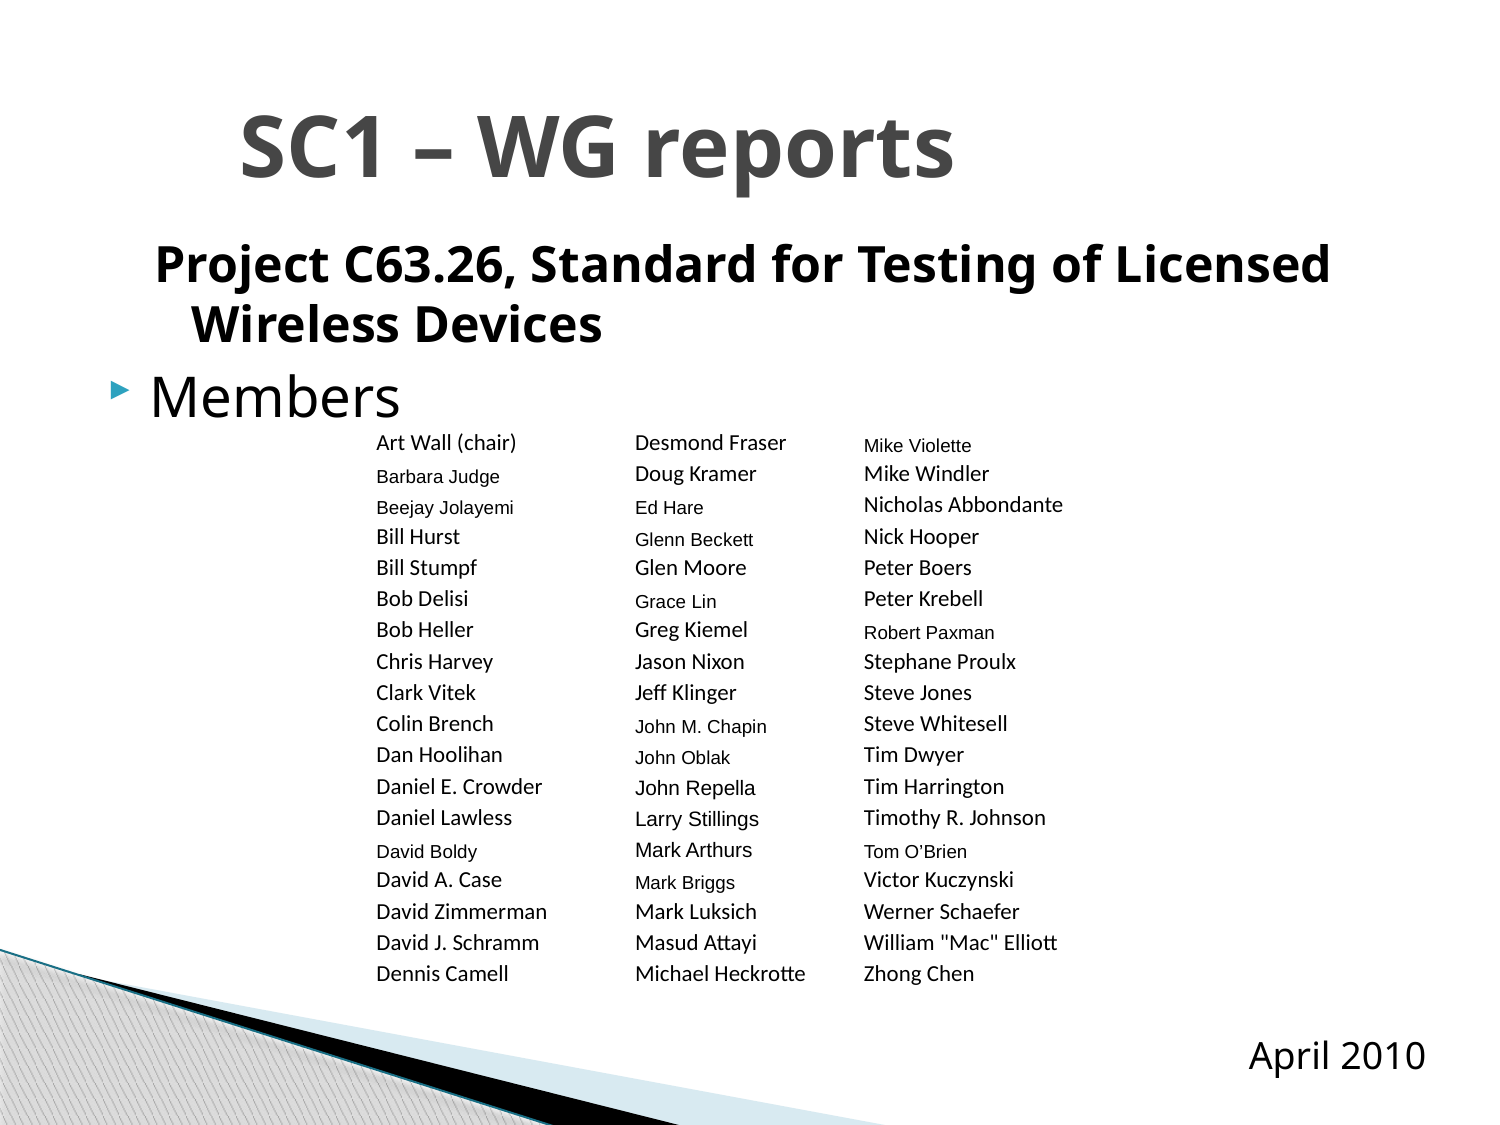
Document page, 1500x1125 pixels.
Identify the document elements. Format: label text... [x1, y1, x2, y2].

table_cell Barbara Judge [375, 456, 633, 488]
title SC1 – WG reports [75, 75, 1425, 213]
table_cell Bob Heller [375, 612, 633, 644]
table_cell Clark Vitek [375, 675, 633, 706]
table_cell Bob Delisi [375, 581, 633, 612]
table_cell Robert Paxman [862, 612, 1087, 644]
table_cell William "Mac" Elliott [862, 925, 1087, 956]
table_cell Bill Stumpf [375, 550, 633, 581]
table_cell Jason Nixon [633, 644, 862, 675]
table_cell Grace Lin [633, 581, 862, 612]
table_cell Tim Harrington [862, 769, 1087, 800]
list Project C63.26, Standard for Testing of Licensed Wireless Devices Members [75, 224, 1425, 450]
table_cell Peter Boers [862, 550, 1087, 581]
table_cell Glenn Beckett [633, 519, 862, 550]
table_cell Masud Attayi [633, 925, 862, 956]
table_cell Colin Brench [375, 706, 633, 737]
table_cell Victor Kuczynski [862, 862, 1087, 894]
table_cell John Repella [633, 769, 862, 800]
table_cell Mark Arthurs [633, 831, 862, 862]
table_cell Nicholas Abbondante [862, 488, 1087, 519]
table_cell Dennis Camell [375, 956, 633, 987]
table_cell Ed Hare [633, 488, 862, 519]
table_cell Doug Kramer [633, 456, 862, 488]
table_cell Nick Hooper [862, 519, 1087, 550]
table_cell John M. Chapin [633, 706, 862, 737]
table_cell Peter Krebell [862, 581, 1087, 612]
table_header Art Wall (chair) [375, 425, 633, 456]
table_cell Dan Hoolihan [375, 737, 633, 769]
text_box April 2010 [1233, 1024, 1442, 1085]
table_cell Chris Harvey [375, 644, 633, 675]
table_cell Mark Briggs [633, 862, 862, 894]
table_cell Steve Jones [862, 675, 1087, 706]
table_cell Greg Kiemel [633, 612, 862, 644]
table_cell Michael Heckrotte [633, 956, 862, 987]
table_cell Daniel Lawless [375, 800, 633, 831]
table_cell Larry Stillings [633, 800, 862, 831]
table_cell Werner Schaefer [862, 894, 1087, 925]
table_cell Tom O’Brien [862, 831, 1087, 862]
table_cell Mike Windler [862, 456, 1087, 488]
table_cell Daniel E. Crowder [375, 769, 633, 800]
table_header Mike Violette [862, 425, 1087, 456]
table_cell Timothy R. Johnson [862, 800, 1087, 831]
table_cell Zhong Chen [862, 956, 1087, 987]
table_cell Bill Hurst [375, 519, 633, 550]
table_cell Beejay Jolayemi [375, 488, 633, 519]
table_cell Mark Luksich [633, 894, 862, 925]
table_header Desmond Fraser [633, 425, 862, 456]
table_cell David Zimmerman [375, 894, 633, 925]
table_cell Steve Whitesell [862, 706, 1087, 737]
table_cell Jeff Klinger [633, 675, 862, 706]
table_cell Stephane Proulx [862, 644, 1087, 675]
table_cell David J. Schramm [375, 925, 633, 956]
table_cell Glen Moore [633, 550, 862, 581]
table_cell John Oblak [633, 737, 862, 769]
table_cell David A. Case [375, 862, 633, 894]
table_cell Tim Dwyer [862, 737, 1087, 769]
table_cell David Boldy [375, 831, 633, 862]
